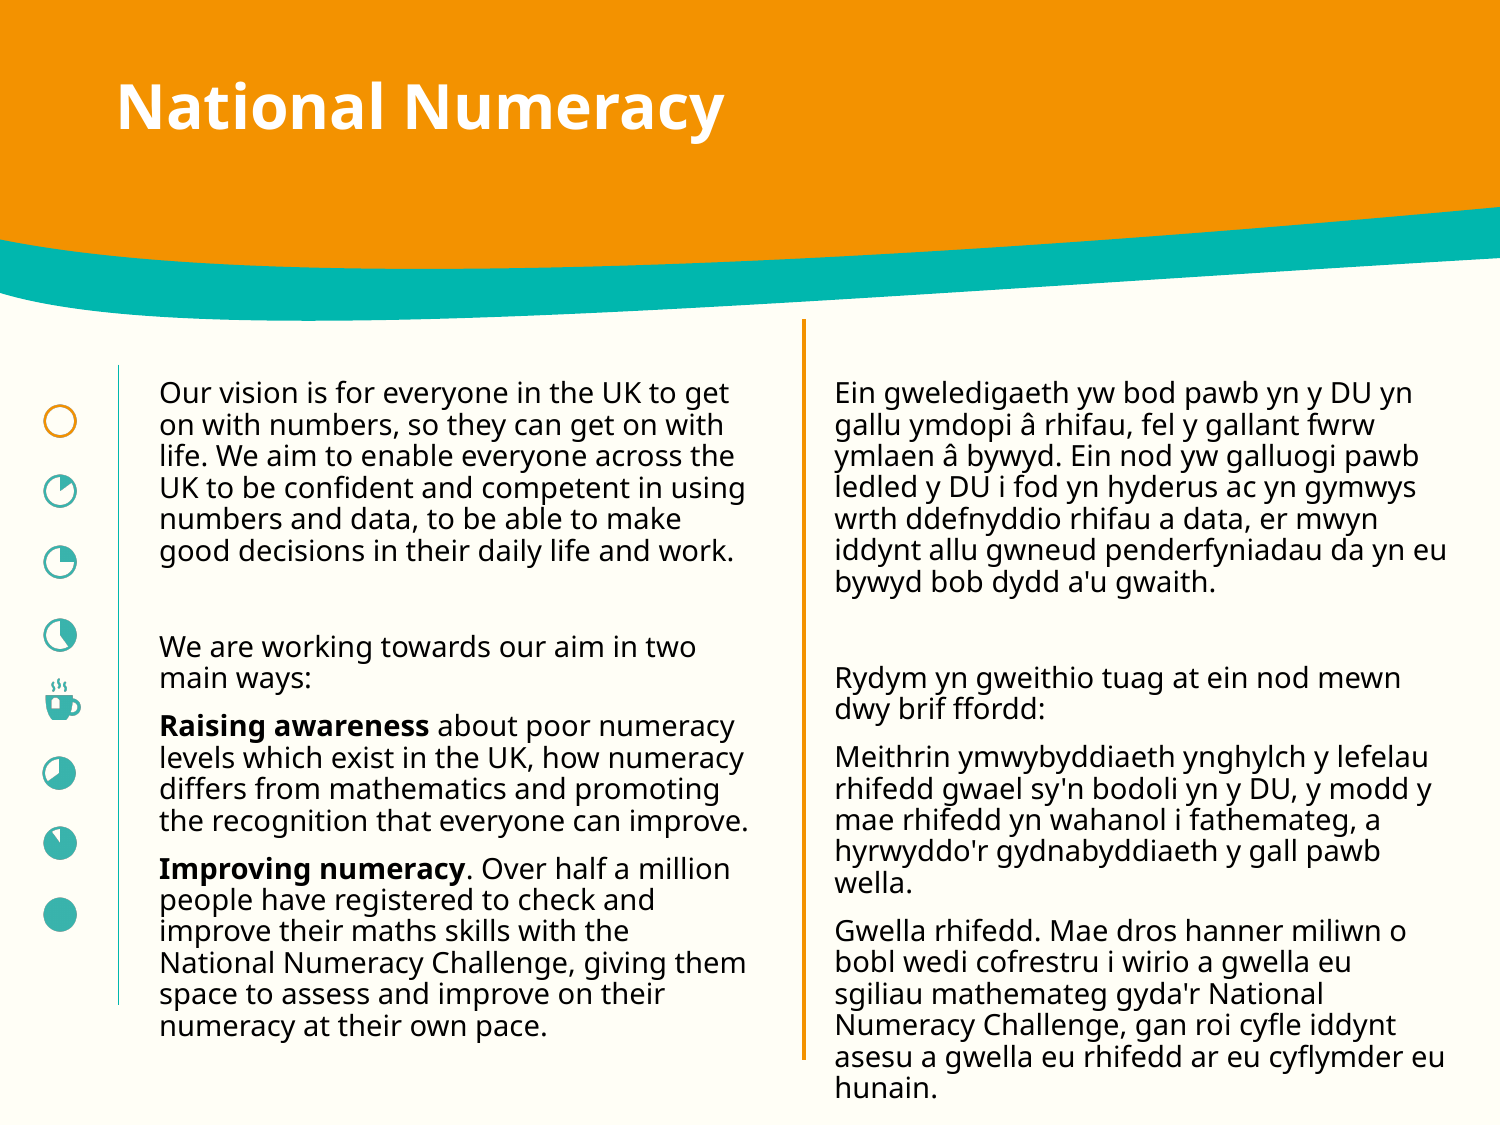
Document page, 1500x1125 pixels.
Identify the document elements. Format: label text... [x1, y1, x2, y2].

picture [36, 672, 90, 726]
picture [39, 400, 81, 442]
list Our vision is for everyone in the UK to get on with numbers, so they can get on with life. We aim to enable everyone across the UK to be confident and competent in using numbers and data, to be able to make good decisions in their daily life and work. We are working towards our aim in two main ways: Raising awareness about poor numeracy levels which exist in the UK, how numeracy differs from mathematics and promoting the recognition that everyone can improve. Improving numeracy. Over half a million people have registered to check and improve their maths skills with the National Numeracy Challenge, giving them space to assess and improve on their numeracy at their own pace. [144, 371, 765, 1020]
list National Numeracy [100, 67, 1411, 258]
picture [39, 541, 81, 583]
picture [39, 893, 81, 936]
picture [39, 470, 81, 512]
text_box Ein gweledigaeth yw bod pawb yn y DU yn gallu ymdopi â rhifau, fel y gallant fwrw ymlaen â bywyd. Ein nod yw galluogi pawb ledled y DU i fod yn hyderus ac yn gymwys wrth ddefnyddio rhifau a data, er mwyn iddynt allu gwneud penderfyniadau da yn eu bywyd bob dydd a'u gwaith. Rydym yn gweithio tuag at ein nod mewn dwy brif ffordd: Meithrin ymwybyddiaeth ynghylch y lefelau rhifedd gwael sy'n bodoli yn y DU, y modd y mae rhifedd yn wahanol i fathemateg, a hyrwyddo'r gydnabyddiaeth y gall pawb wella. Gwella rhifedd. Mae dros hanner miliwn o bobl wedi cofrestru i wirio a gwella eu sgiliau mathemateg gyda'r National Numeracy Challenge, gan roi cyfle iddynt asesu a gwella eu rhifedd ar eu cyflymder eu hunain. [819, 371, 1464, 1060]
picture [39, 822, 81, 864]
picture [39, 614, 81, 656]
picture [38, 752, 80, 794]
